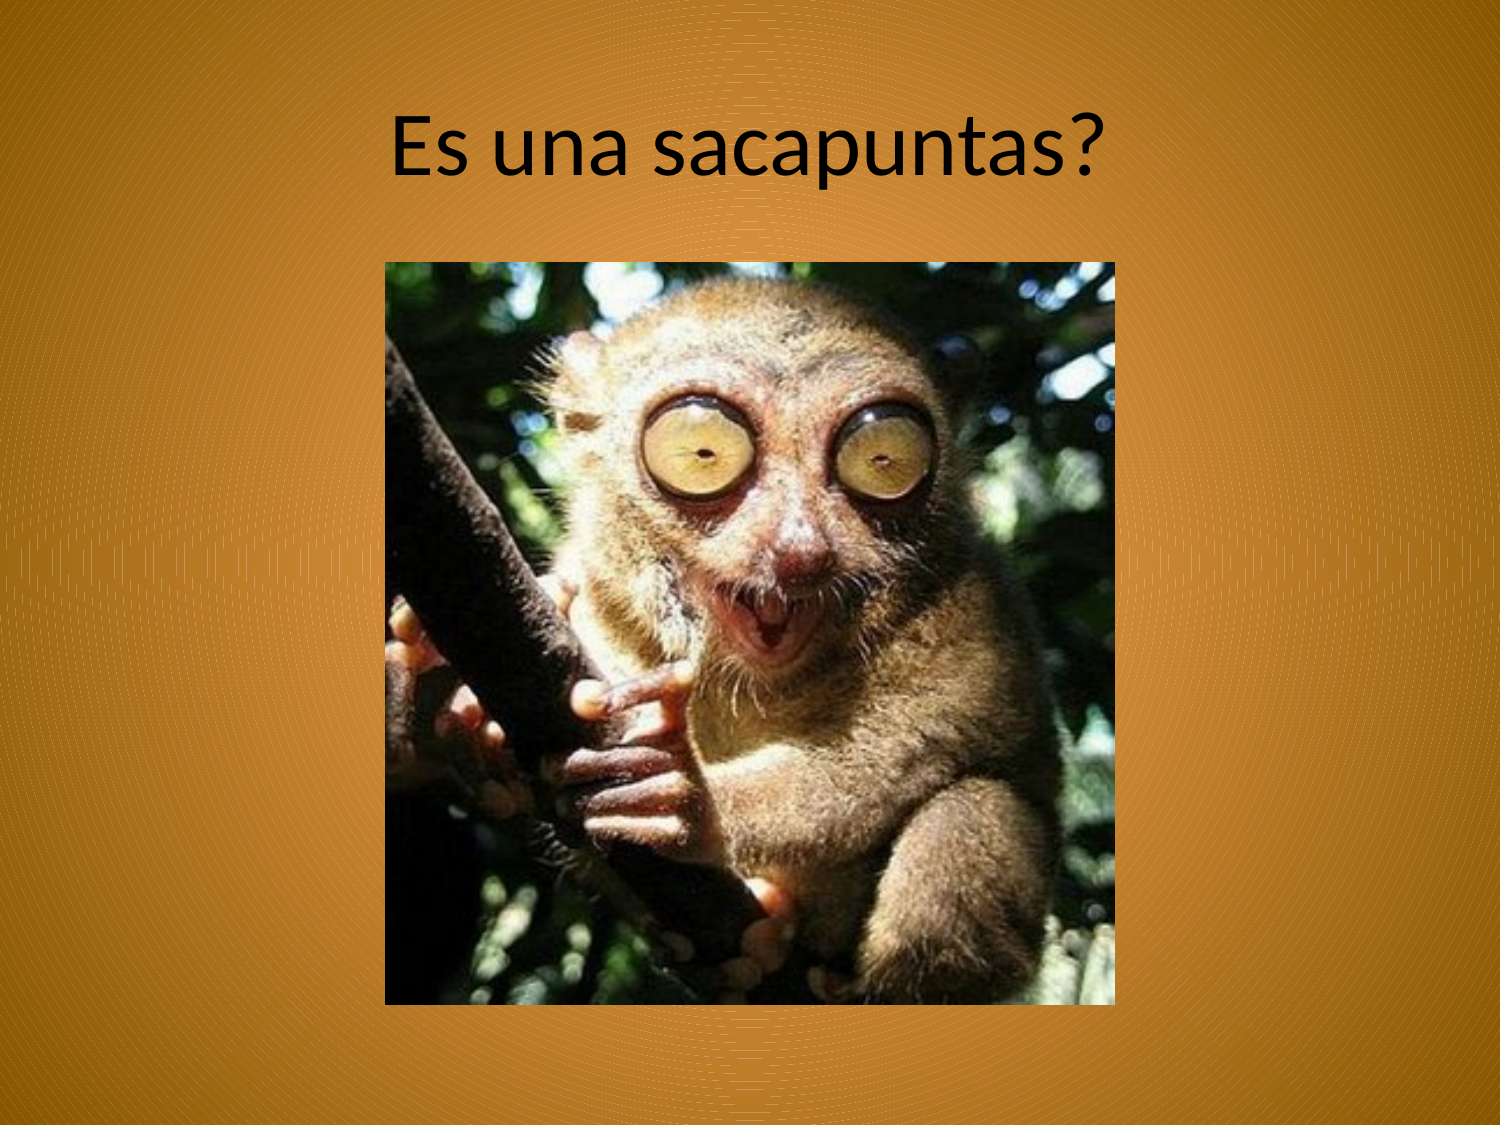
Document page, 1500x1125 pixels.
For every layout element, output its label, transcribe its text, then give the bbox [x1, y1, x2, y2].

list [74, 262, 1426, 1006]
title Es una sacapuntas? [75, 45, 1425, 233]
